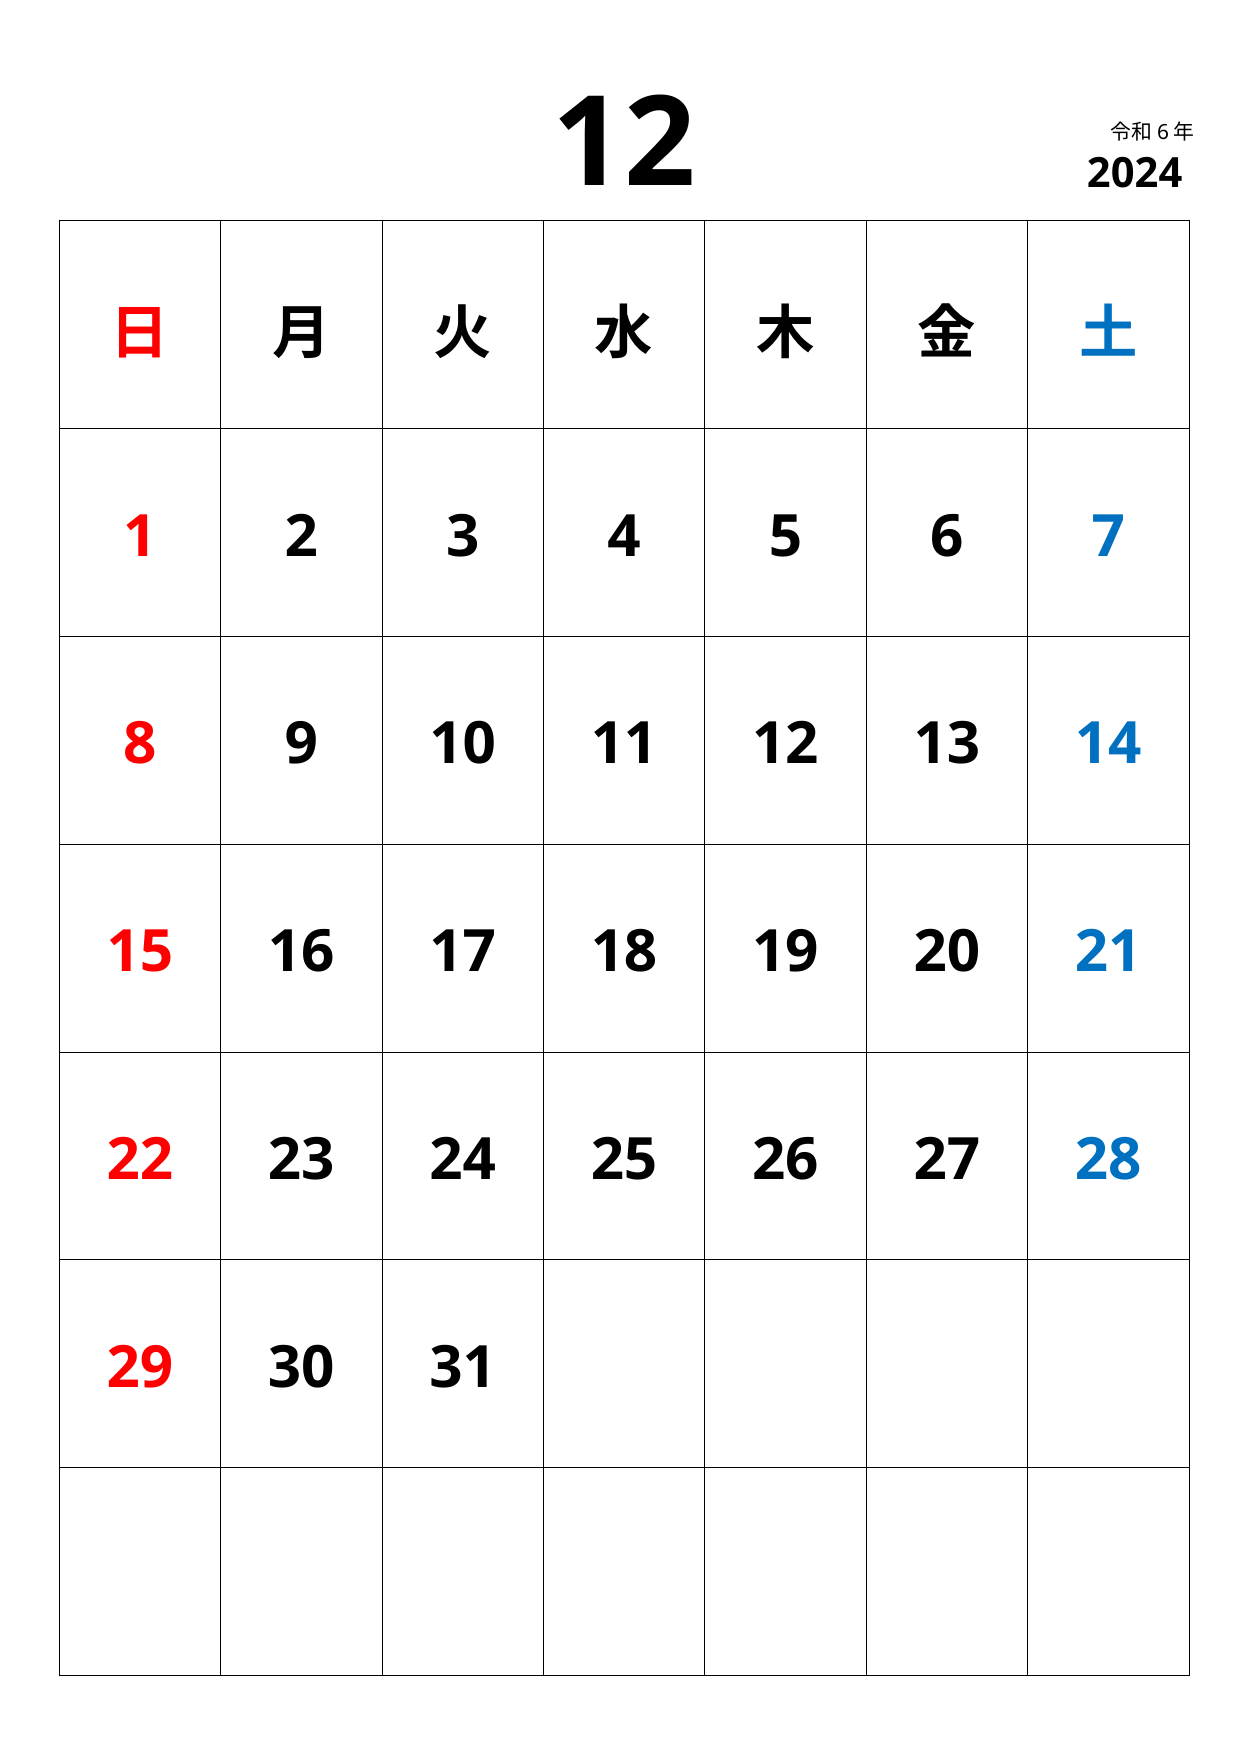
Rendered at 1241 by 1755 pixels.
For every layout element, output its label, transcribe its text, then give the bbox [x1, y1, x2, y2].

table_cell [544, 1260, 704, 1467]
table_header 水 [544, 221, 704, 428]
table_cell [867, 1468, 1027, 1675]
table_cell 10 [383, 637, 543, 844]
text_box 2024 [1072, 138, 1198, 204]
table_cell 23 [221, 1053, 382, 1259]
table_cell 19 [705, 845, 866, 1052]
table_cell 17 [383, 845, 543, 1052]
table_cell 5 [705, 429, 866, 636]
table_cell 16 [221, 845, 382, 1052]
text_box 12 [537, 53, 711, 219]
table_cell 21 [1028, 845, 1189, 1052]
table_cell 20 [867, 845, 1027, 1052]
table_cell 15 [60, 845, 220, 1052]
table_cell 13 [867, 637, 1027, 844]
table_cell 4 [544, 429, 704, 636]
table_cell 1 [60, 429, 220, 636]
table_cell 7 [1028, 429, 1189, 636]
table_header 金 [867, 221, 1027, 428]
table_cell 11 [544, 637, 704, 844]
table_cell 8 [60, 637, 220, 844]
table_cell 24 [383, 1053, 543, 1259]
table_cell 25 [544, 1053, 704, 1259]
table_cell 12 [705, 637, 866, 844]
table_cell [544, 1468, 704, 1675]
table_cell 26 [705, 1053, 866, 1259]
table_header 木 [705, 221, 866, 428]
table_cell [705, 1260, 866, 1467]
table_cell 30 [221, 1260, 382, 1467]
table_cell [221, 1468, 382, 1675]
table_cell 31 [383, 1260, 543, 1467]
text_box 令和6年 [1095, 110, 1210, 151]
table_cell 27 [867, 1053, 1027, 1259]
table_cell [383, 1468, 543, 1675]
table_cell 22 [60, 1053, 220, 1259]
table_header 日 [60, 221, 220, 428]
table_header 月 [221, 221, 382, 428]
table_header 土 [1028, 221, 1189, 428]
table_cell [60, 1468, 220, 1675]
table_cell [705, 1468, 866, 1675]
table_cell 28 [1028, 1053, 1189, 1259]
table_cell 6 [867, 429, 1027, 636]
table_cell 2 [221, 429, 382, 636]
table_cell [1028, 1260, 1189, 1467]
table_cell 18 [544, 845, 704, 1052]
table_cell [867, 1260, 1027, 1467]
table_header 火 [383, 221, 543, 428]
table_cell 3 [383, 429, 543, 636]
table_cell 29 [60, 1260, 220, 1467]
table_cell 14 [1028, 637, 1189, 844]
table_cell 9 [221, 637, 382, 844]
table_cell [1028, 1468, 1189, 1675]
